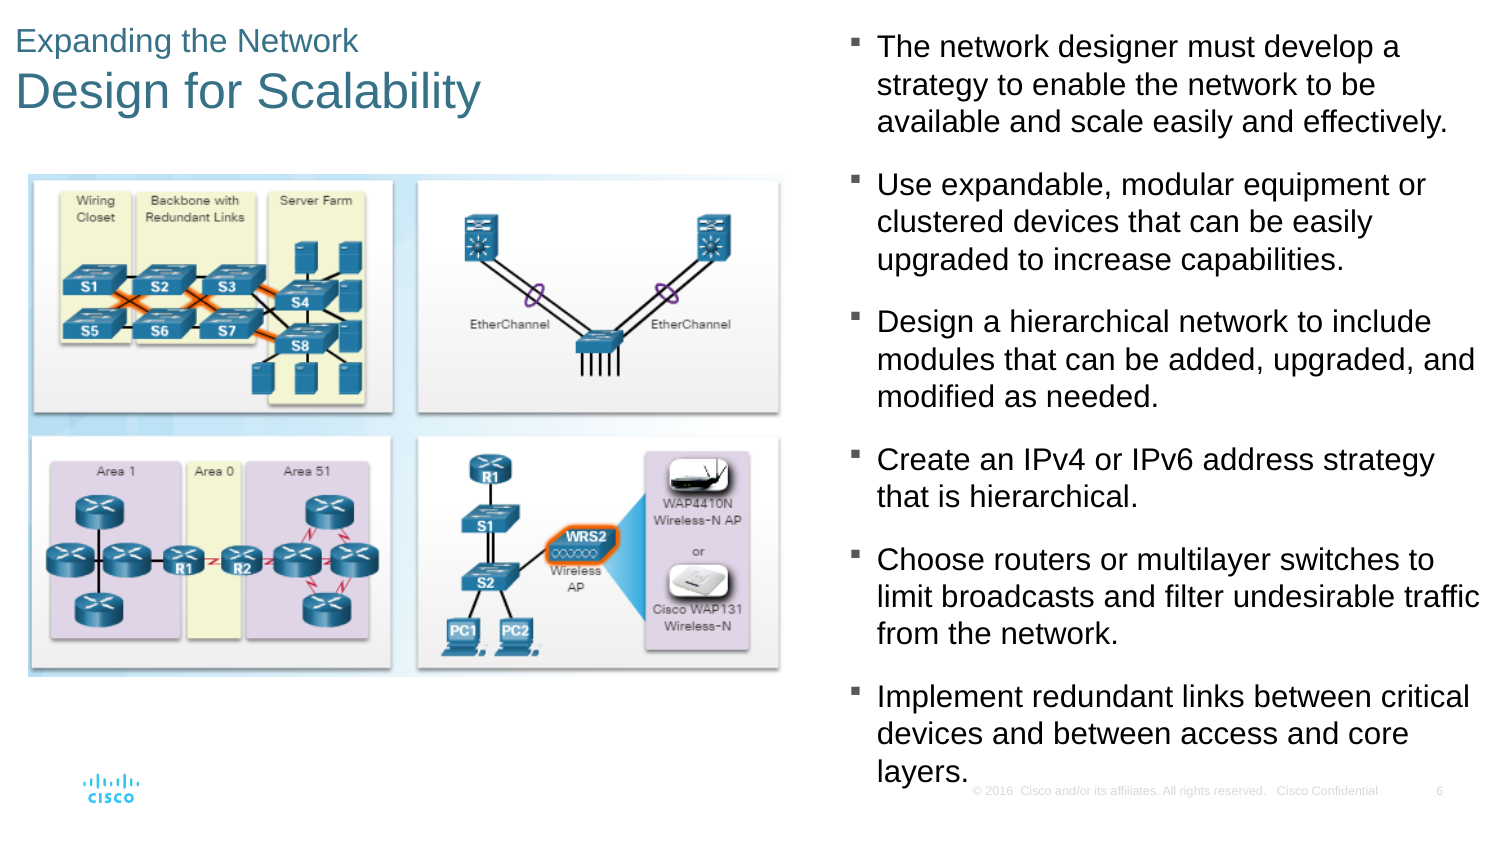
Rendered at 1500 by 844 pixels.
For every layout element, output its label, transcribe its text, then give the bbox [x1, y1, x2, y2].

title Expanding the Network Design for Scalability [0, 6, 752, 131]
list The network designer must develop a strategy to enable the network to be available and scale easily and effectively. Use expandable, modular equipment or clustered devices that can be easily upgraded to increase capabilities. Design a hierarchical network to include modules that can be added, upgraded, and modified as needed. Create an IPv4 or IPv6 address strategy that is hierarchical. Choose routers or multilayer switches to limit broadcasts and filter undesirable traffic from the network. Implement redundant links between critical devices and between access and core layers. [834, 19, 1500, 800]
picture [27, 174, 786, 677]
